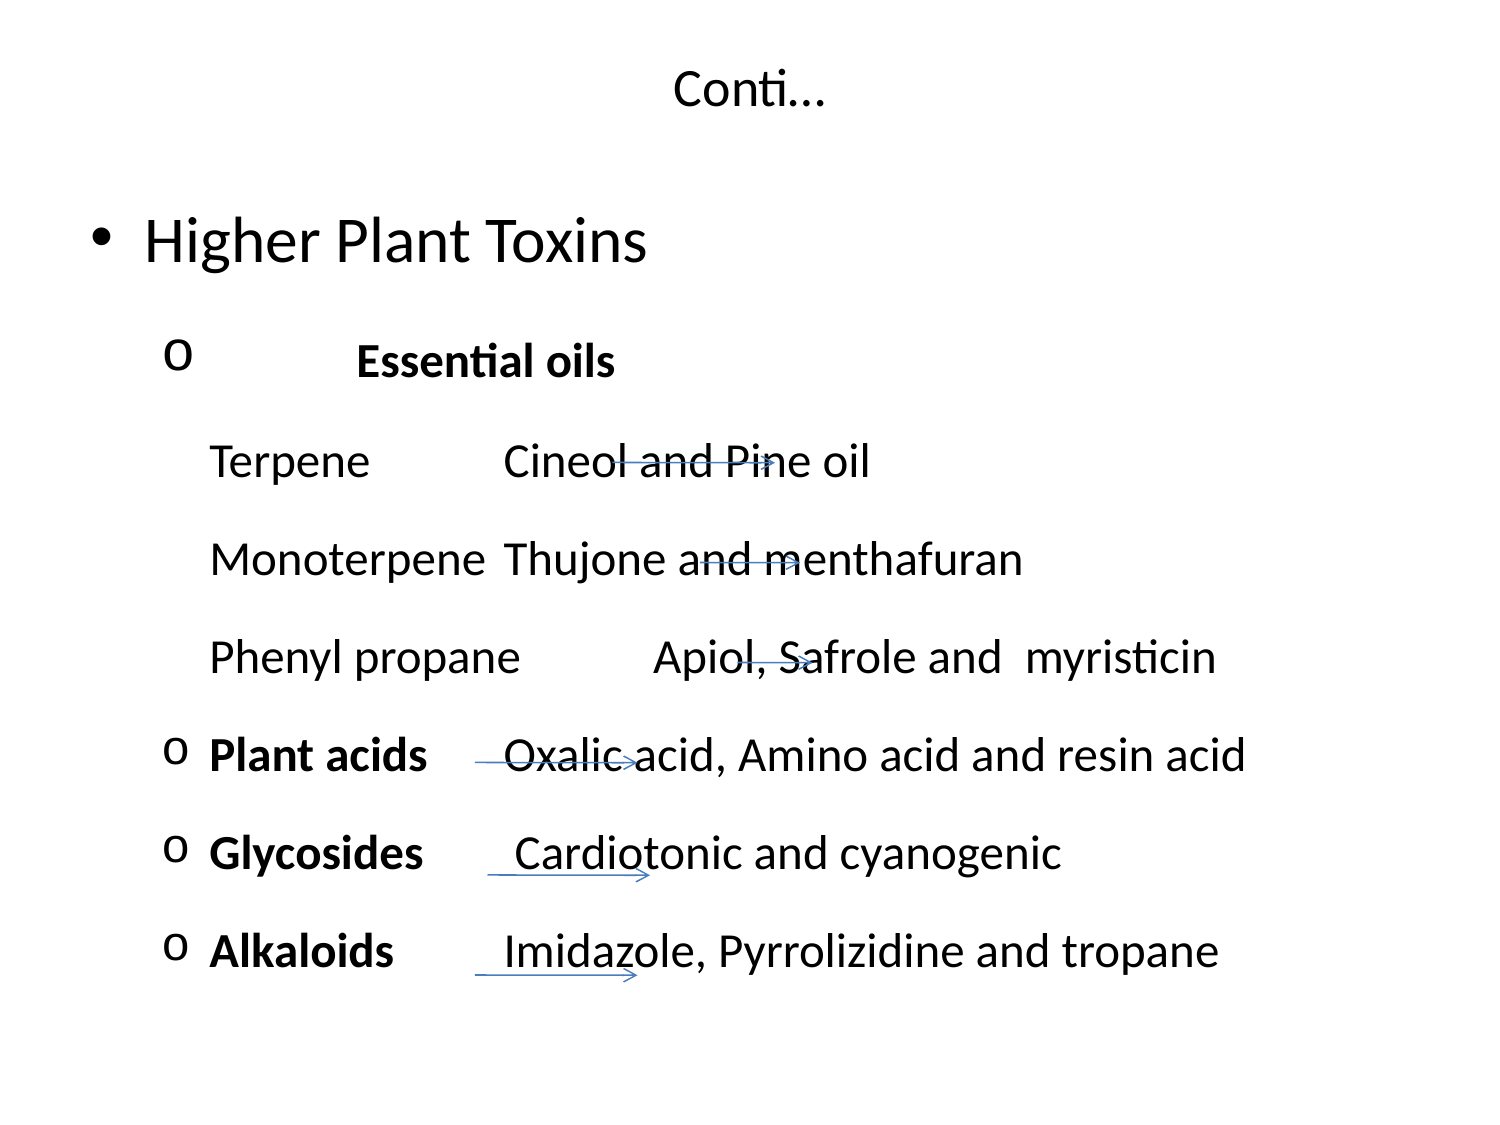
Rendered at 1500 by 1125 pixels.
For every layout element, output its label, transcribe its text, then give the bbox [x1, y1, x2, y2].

list Higher Plant Toxins Essential oils Terpene Cineol and Pine oil Monoterpene Thujone and menthafuran Phenyl propane Apiol, Safrole and myristicin Plant acids Oxalic acid, Amino acid and resin acid Glycosides Cardiotonic and cyanogenic Alkaloids Imidazole, Pyrrolizidine and tropane [75, 149, 1475, 1088]
title Conti… [75, 45, 1425, 125]
